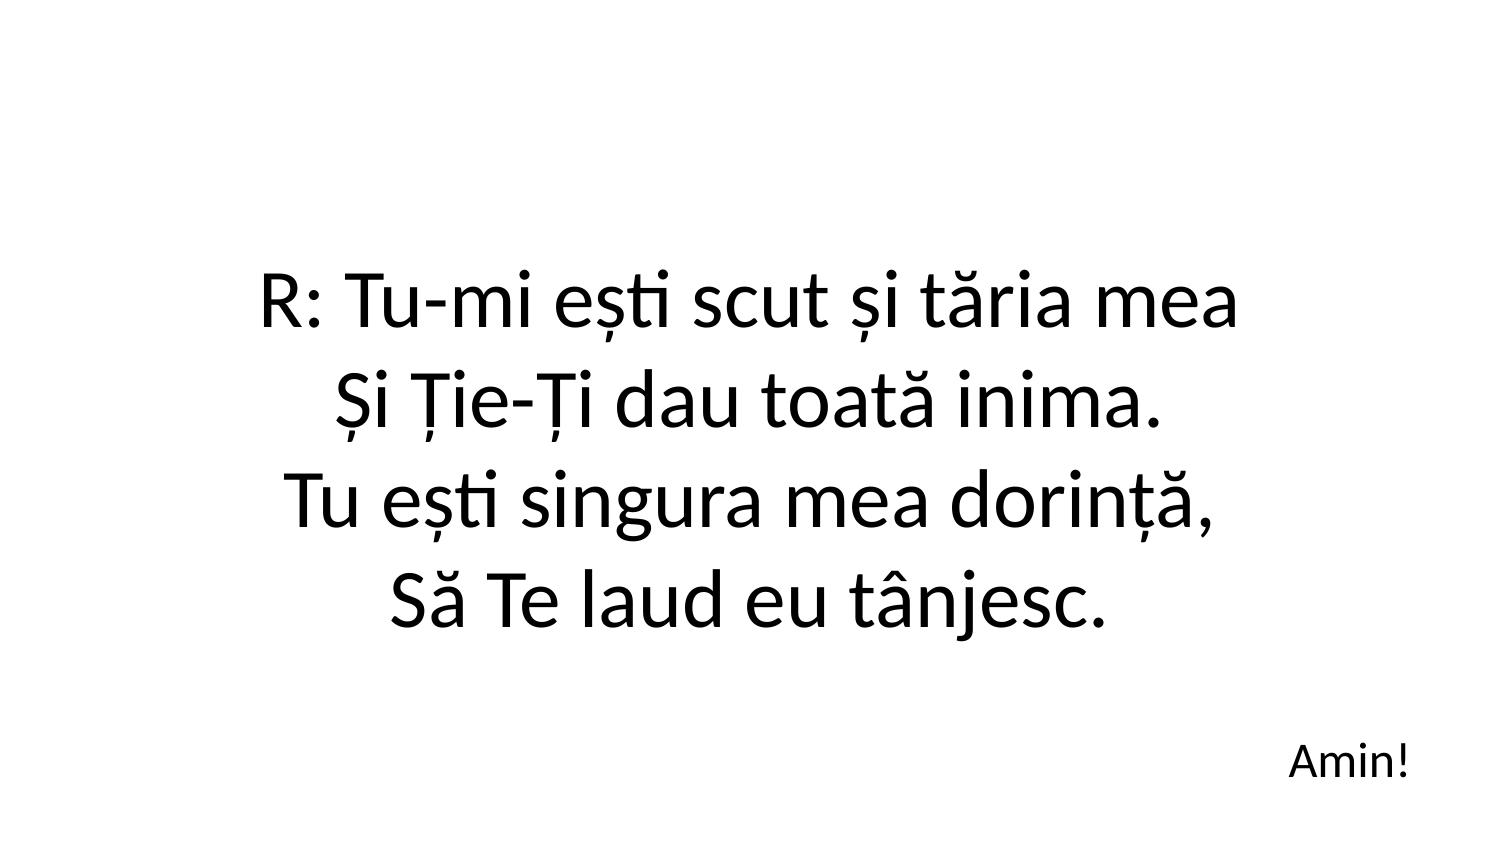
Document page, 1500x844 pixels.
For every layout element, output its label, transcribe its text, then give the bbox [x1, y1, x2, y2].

text_box R: Tu-mi ești scut și tăria mea Și Ție-Ți dau toată inima. Tu ești singura mea dorință, Să Te laud eu tânjesc. [243, 192, 1257, 652]
text_box Amin! [1273, 674, 1427, 795]
